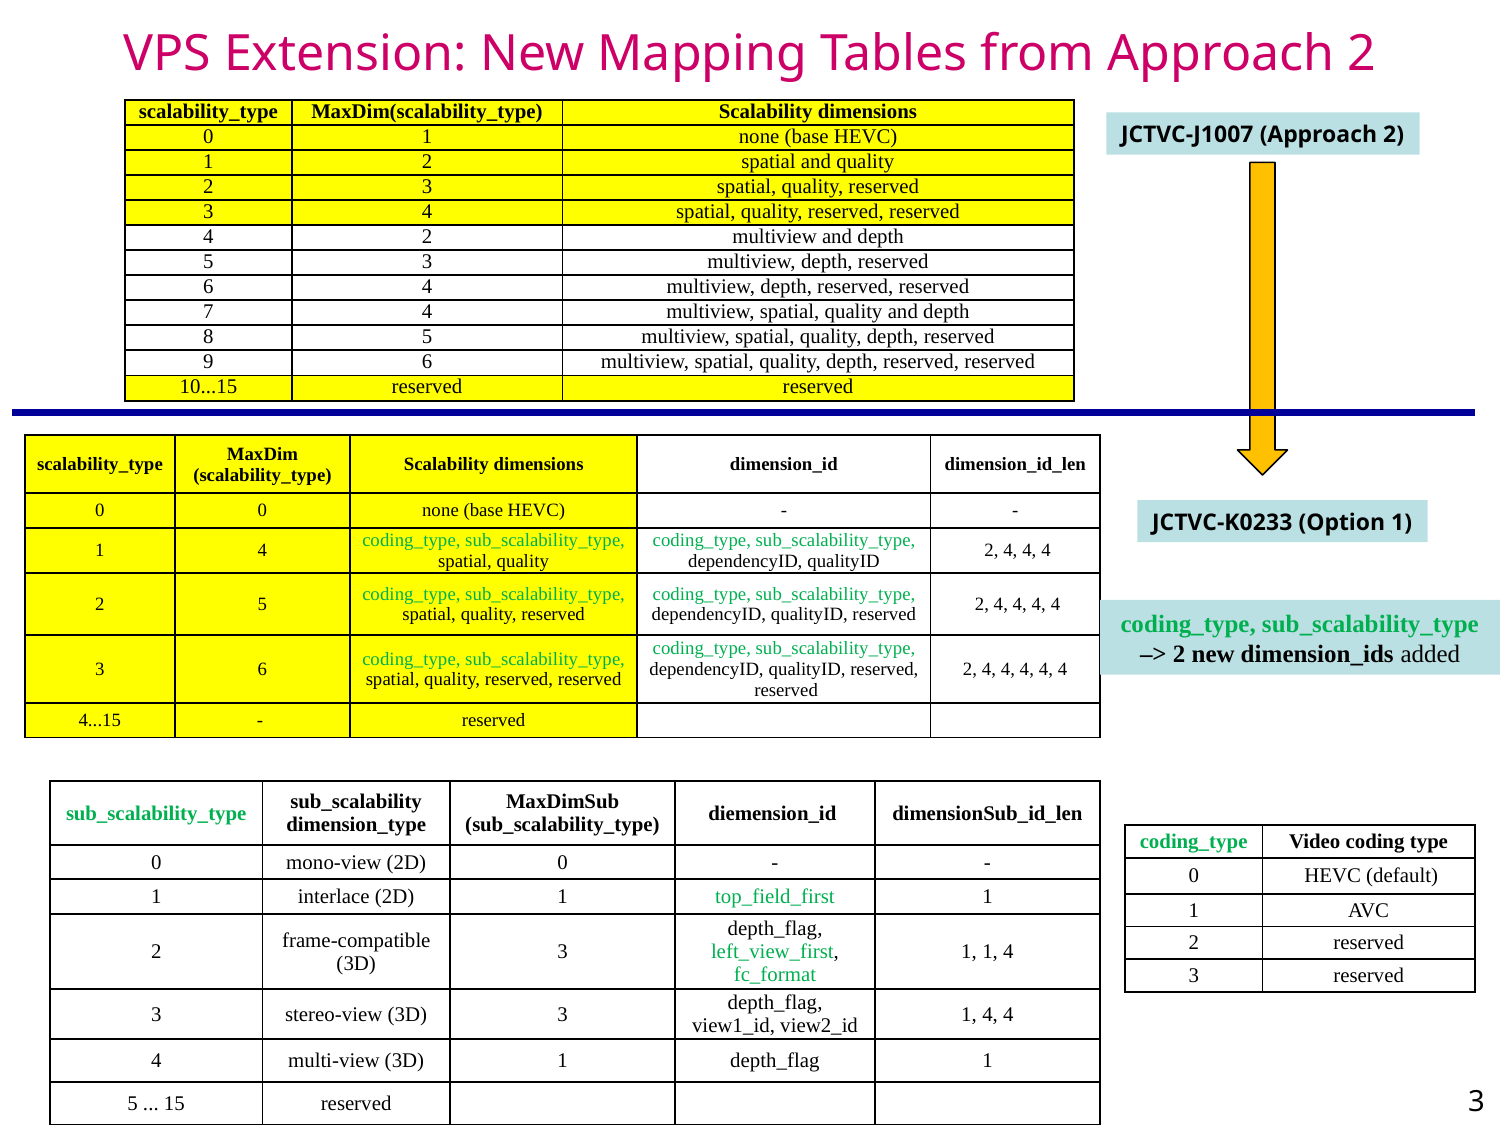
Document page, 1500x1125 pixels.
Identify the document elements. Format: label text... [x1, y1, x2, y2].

table_header dimension_id_len [931, 436, 1099, 492]
table_cell 0 [26, 494, 174, 527]
text_box [1249, 162, 1276, 409]
table_cell 1 [876, 1040, 1099, 1081]
table_cell AVC [1263, 895, 1474, 926]
table_header scalability_type [26, 436, 174, 492]
table_cell coding_type, sub_scalability_type, dependencyID, qualityID, reserved, reserved [638, 636, 930, 702]
table_cell 1 [126, 151, 291, 174]
table_cell 5 ... 15 [51, 1083, 262, 1124]
title VPS Extension: New Mapping Tables from Approach 2 [24, 12, 1476, 89]
table_cell 2, 4, 4, 4, 4, 4 [931, 636, 1099, 702]
table_cell 2 [293, 226, 562, 249]
text_box JCTVC-K0233 (Option 1) [1137, 500, 1428, 543]
table_cell 4 [293, 201, 562, 224]
table_cell - [176, 704, 349, 737]
text_box [1237, 421, 1288, 475]
table_cell 5 [126, 251, 291, 274]
table_cell HEVC (default) [1263, 859, 1474, 893]
table_cell depth_flag, left_view_first, fc_format [676, 915, 874, 988]
table_cell reserved [263, 1083, 449, 1124]
table_cell reserved [351, 704, 636, 737]
table_cell - [676, 846, 874, 878]
table_cell - [876, 846, 1099, 878]
table_cell 1 [876, 880, 1099, 913]
table_cell stereo-view (3D) [263, 990, 449, 1038]
table_cell 5 [176, 574, 349, 634]
table_header dimensionSub_id_len [876, 782, 1099, 844]
table_header sub_scalability dimension_type [263, 782, 449, 844]
table_cell 1 [26, 529, 174, 572]
text_box JCTVC-J1007 (Approach 2) [1106, 112, 1420, 155]
table_cell 4 [51, 1040, 262, 1081]
table_cell mono-view (2D) [263, 846, 449, 878]
table_cell 3 [293, 251, 562, 274]
table_cell 0 [51, 846, 262, 878]
table_header dimension_id [638, 436, 930, 492]
table_cell reserved [1263, 960, 1474, 991]
table_cell [676, 1083, 874, 1124]
table_cell 3 [451, 990, 674, 1038]
table_cell 4 [176, 529, 349, 572]
table_cell 1 [51, 880, 262, 913]
table_cell [876, 1083, 1099, 1124]
table_cell coding_type, sub_scalability_type, spatial, quality, reserved, reserved [351, 636, 636, 702]
table_cell 2, 4, 4, 4 [931, 529, 1099, 572]
table_cell interlace (2D) [263, 880, 449, 913]
table_cell 6 [126, 276, 291, 299]
table_cell multiview, spatial, quality, depth, reserved [563, 326, 1073, 349]
table_cell 1 [451, 1040, 674, 1081]
table_cell [638, 704, 930, 737]
table_cell 4 [126, 226, 291, 249]
table_cell 2, 4, 4, 4, 4 [931, 574, 1099, 634]
table_header Scalability dimensions [351, 436, 636, 492]
table_cell coding_type, sub_scalability_type, spatial, quality, reserved [351, 574, 636, 634]
table_header sub_scalability_type [51, 782, 262, 844]
table_cell 3 [26, 636, 174, 702]
table_header diemension_id [676, 782, 874, 844]
table_cell 3 [1126, 960, 1262, 991]
table_cell coding_type, sub_scalability_type, dependencyID, qualityID [638, 529, 930, 572]
table_cell 4 [293, 301, 562, 324]
table_cell none (base HEVC) [351, 494, 636, 527]
table_cell reserved [1263, 927, 1474, 958]
table_cell 8 [126, 326, 291, 349]
table_cell depth_flag, view1_id, view2_id [676, 990, 874, 1038]
table_cell multi-view (3D) [263, 1040, 449, 1081]
table_cell 9 [126, 351, 291, 375]
table_header Video coding type [1263, 826, 1474, 857]
table_cell 0 [176, 494, 349, 527]
table_header scalability_type [126, 101, 291, 124]
table_cell - [638, 494, 930, 527]
table_cell 0 [1126, 859, 1262, 893]
table_cell 1 [451, 880, 674, 913]
table_cell 1, 1, 4 [876, 915, 1099, 988]
table_cell coding_type, sub_scalability_type, dependencyID, qualityID, reserved [638, 574, 930, 634]
table_header MaxDim (scalability_type) [176, 436, 349, 492]
table_cell 3 [51, 990, 262, 1038]
table_cell frame-compatible (3D) [263, 915, 449, 988]
text_box coding_type, sub_scalability_type –> 2 new dimension_ids added [1100, 599, 1500, 675]
table_cell 0 [126, 126, 291, 149]
table_cell reserved [293, 376, 562, 400]
table_cell 2 [26, 574, 174, 634]
table_cell coding_type, sub_scalability_type, spatial, quality [351, 529, 636, 572]
table_cell none (base HEVC) [563, 126, 1073, 149]
table_cell 3 [126, 201, 291, 224]
table_cell 0 [451, 846, 674, 878]
table_cell 1 [293, 126, 562, 149]
table_cell 2 [293, 151, 562, 174]
table_cell 3 [293, 176, 562, 199]
table_cell multiview, depth, reserved [563, 251, 1073, 274]
table_cell multiview, spatial, quality and depth [563, 301, 1073, 324]
table_cell - [931, 494, 1099, 527]
table_cell 2 [126, 176, 291, 199]
table_cell 2 [51, 915, 262, 988]
table_cell multiview, spatial, quality, depth, reserved, reserved [563, 351, 1073, 375]
table_cell 4 [293, 276, 562, 299]
table_cell 2 [1126, 927, 1262, 958]
table_header Scalability dimensions [563, 101, 1073, 124]
table_header MaxDim(scalability_type) [293, 101, 562, 124]
table_cell 6 [293, 351, 562, 375]
table_cell top_field_first [676, 880, 874, 913]
table_cell 4...15 [26, 704, 174, 737]
table_cell depth_flag [676, 1040, 874, 1081]
table_cell [931, 704, 1099, 737]
table_cell spatial, quality, reserved, reserved [563, 201, 1073, 224]
table_cell 3 [451, 915, 674, 988]
table_cell 6 [176, 636, 349, 702]
table_cell multiview, depth, reserved, reserved [563, 276, 1073, 299]
slide_number 3 [1224, 1074, 1500, 1125]
table_cell 10...15 [126, 376, 291, 400]
table_cell [451, 1083, 674, 1124]
table_cell 7 [126, 301, 291, 324]
table_cell spatial, quality, reserved [563, 176, 1073, 199]
table_cell 5 [293, 326, 562, 349]
table_cell reserved [563, 376, 1073, 400]
table_cell spatial and quality [563, 151, 1073, 174]
table_header coding_type [1126, 826, 1262, 857]
table_cell 1, 4, 4 [876, 990, 1099, 1038]
table_header MaxDimSub (sub_scalability_type) [451, 782, 674, 844]
table_cell 1 [1126, 895, 1262, 926]
table_cell multiview and depth [563, 226, 1073, 249]
